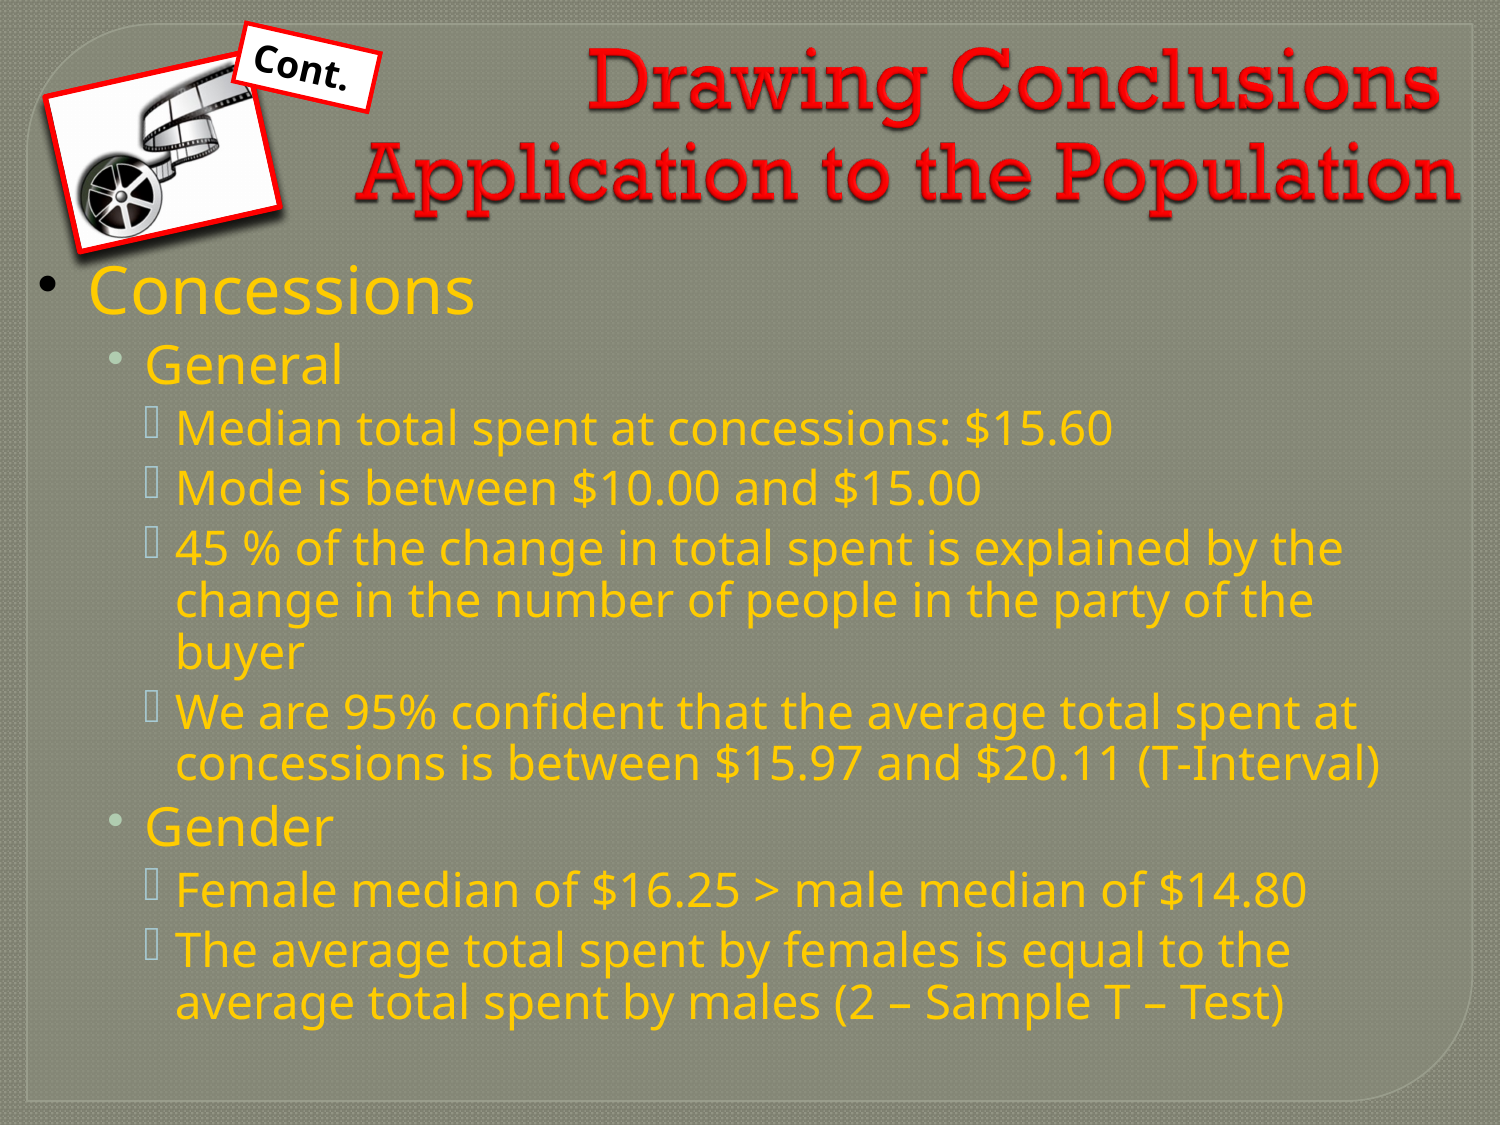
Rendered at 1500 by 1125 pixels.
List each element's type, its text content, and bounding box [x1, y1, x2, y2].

picture [49, 0, 1500, 248]
list Concessions General Median total spent at concessions: $15.60 Mode is between $10.00 and $15.00 45 % of the change in total spent is explained by the change in the number of people in the party of the buyer We are 95% confident that the average total spent at concessions is between $15.97 and $20.11 (T-Interval) Gender Female median of $16.25 > male median of $14.80 The average total spent by females is equal to the average total spent by males (2 – Sample T – Test) [24, 249, 1463, 1076]
